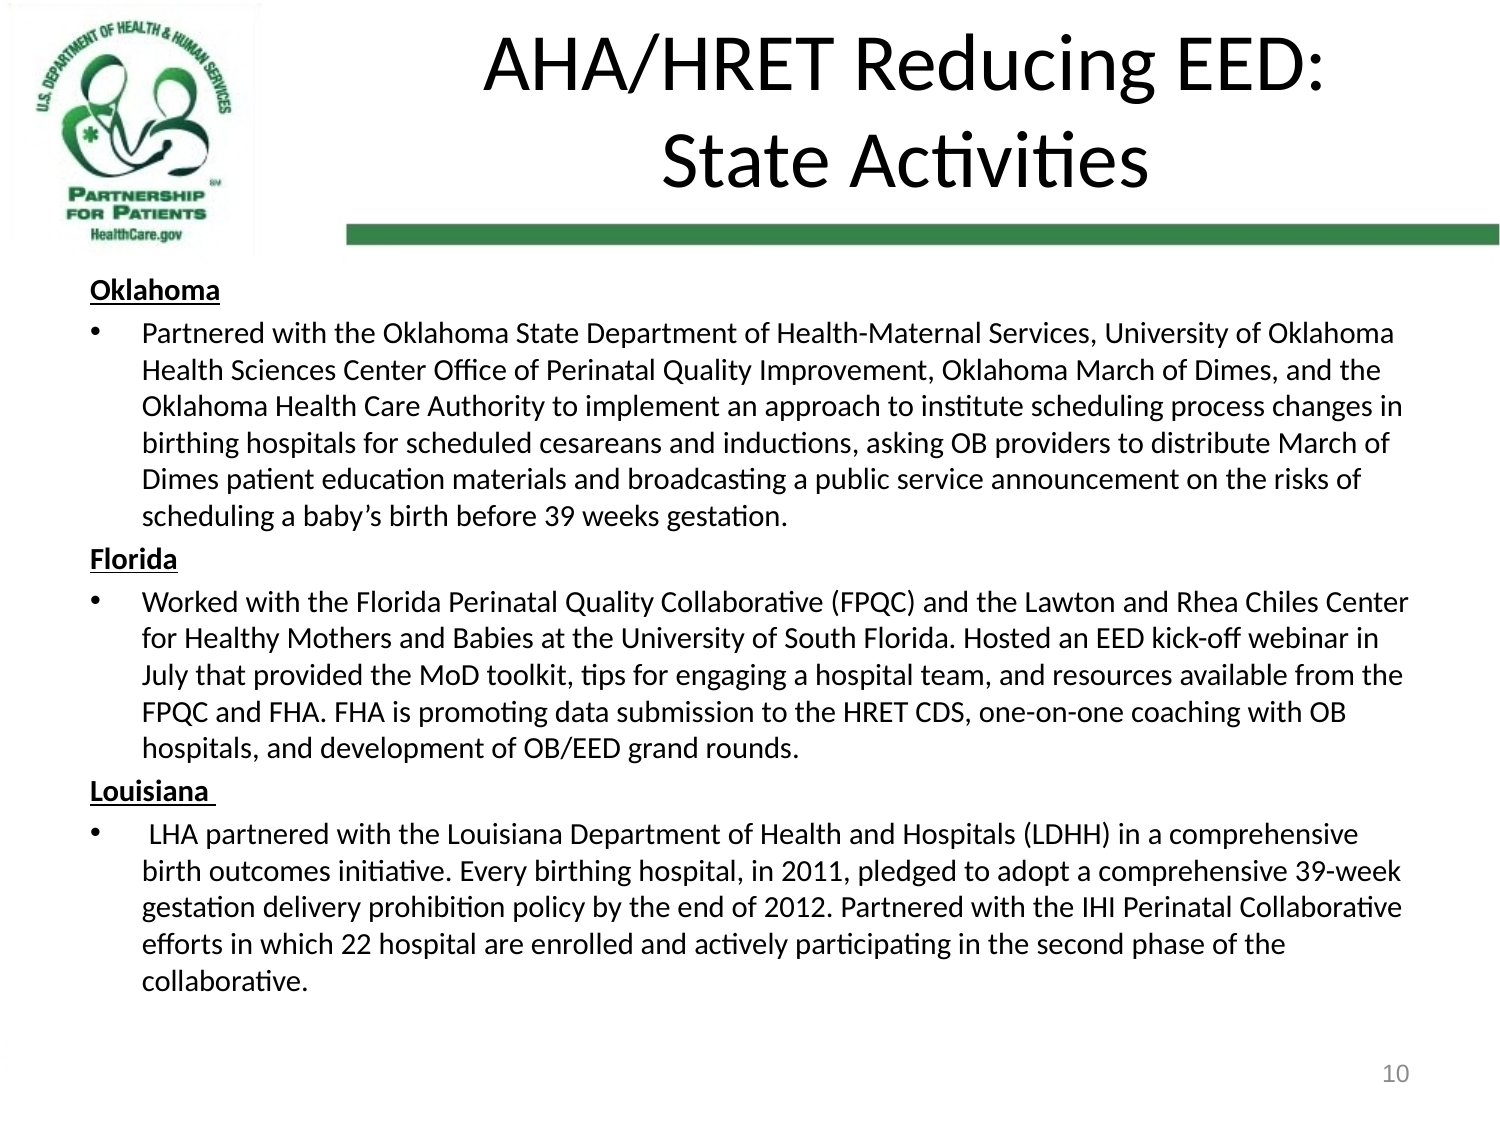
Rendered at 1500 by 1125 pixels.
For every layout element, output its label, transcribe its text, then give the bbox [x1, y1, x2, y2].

picture [0, 0, 1500, 1125]
title AHA/HRET Reducing EED: State Activities [337, 0, 1475, 213]
list Oklahoma Partnered with the Oklahoma State Department of Health-Maternal Services, University of Oklahoma Health Sciences Center Office of Perinatal Quality Improvement, Oklahoma March of Dimes, and the Oklahoma Health Care Authority to implement an approach to institute scheduling process changes in birthing hospitals for scheduled cesareans and inductions, asking OB providers to distribute March of Dimes patient education materials and broadcasting a public service announcement on the risks of scheduling a baby’s birth before 39 weeks gestation. Florida Worked with the Florida Perinatal Quality Collaborative (FPQC) and the Lawton and Rhea Chiles Center for Healthy Mothers and Babies at the University of South Florida. Hosted an EED kick-off webinar in July that provided the MoD toolkit, tips for engaging a hospital team, and resources available from the FPQC and FHA. FHA is promoting data submission to the HRET CDS, one-on-one coaching with OB hospitals, and development of OB/EED grand rounds. Louisiana LHA partnered with the Louisiana Department of Health and Hospitals (LDHH) in a comprehensive birth outcomes initiative. Every birthing hospital, in 2011, pledged to adopt a comprehensive 39-week gestation delivery prohibition policy by the end of 2012. Partnered with the IHI Perinatal Collaborative efforts in which 22 hospital are enrolled and actively participating in the second phase of the collaborative. [75, 262, 1425, 1005]
slide_number 10 [1074, 1042, 1425, 1103]
